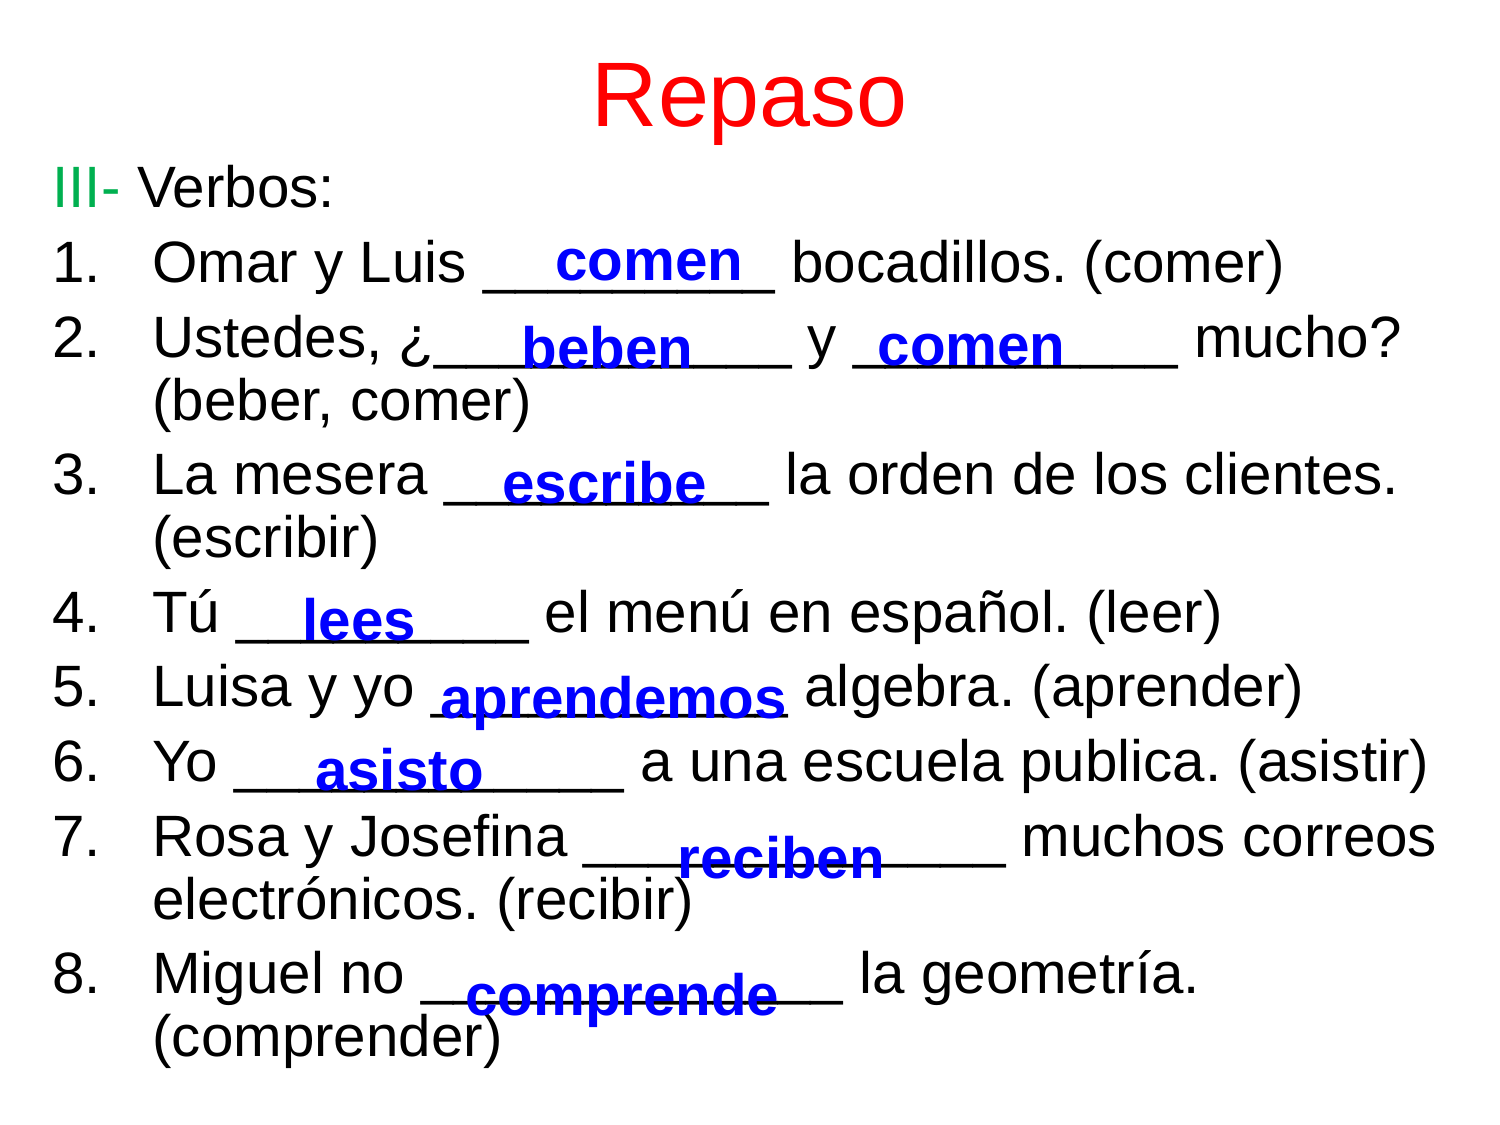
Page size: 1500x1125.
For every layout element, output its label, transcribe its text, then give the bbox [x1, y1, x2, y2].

text_box comen [540, 214, 775, 300]
text_box asisto [300, 725, 516, 810]
text_box lees [287, 575, 448, 660]
text_box reciben [662, 812, 917, 898]
text_box beben [506, 302, 725, 388]
text_box escribe [487, 437, 723, 523]
text_box comprende [450, 950, 795, 1035]
text_box comen [862, 299, 1081, 385]
list III- Verbos: Omar y Luis _________ bocadillos. (comer) Ustedes, ¿___________ y __________ mucho? (beber, comer) La mesera __________ la orden de los clientes. (escribir) Tú _________ el menú en español. (leer) Luisa y yo ___________ algebra. (aprender) Yo ____________ a una escuela publica. (asistir) Rosa y Josefina _____________ muchos correos electrónicos. (recibir) Miguel no _____________ la geometría. (comprender) [37, 149, 1463, 1113]
text_box aprendemos [425, 652, 819, 738]
title Repaso [75, 17, 1425, 149]
